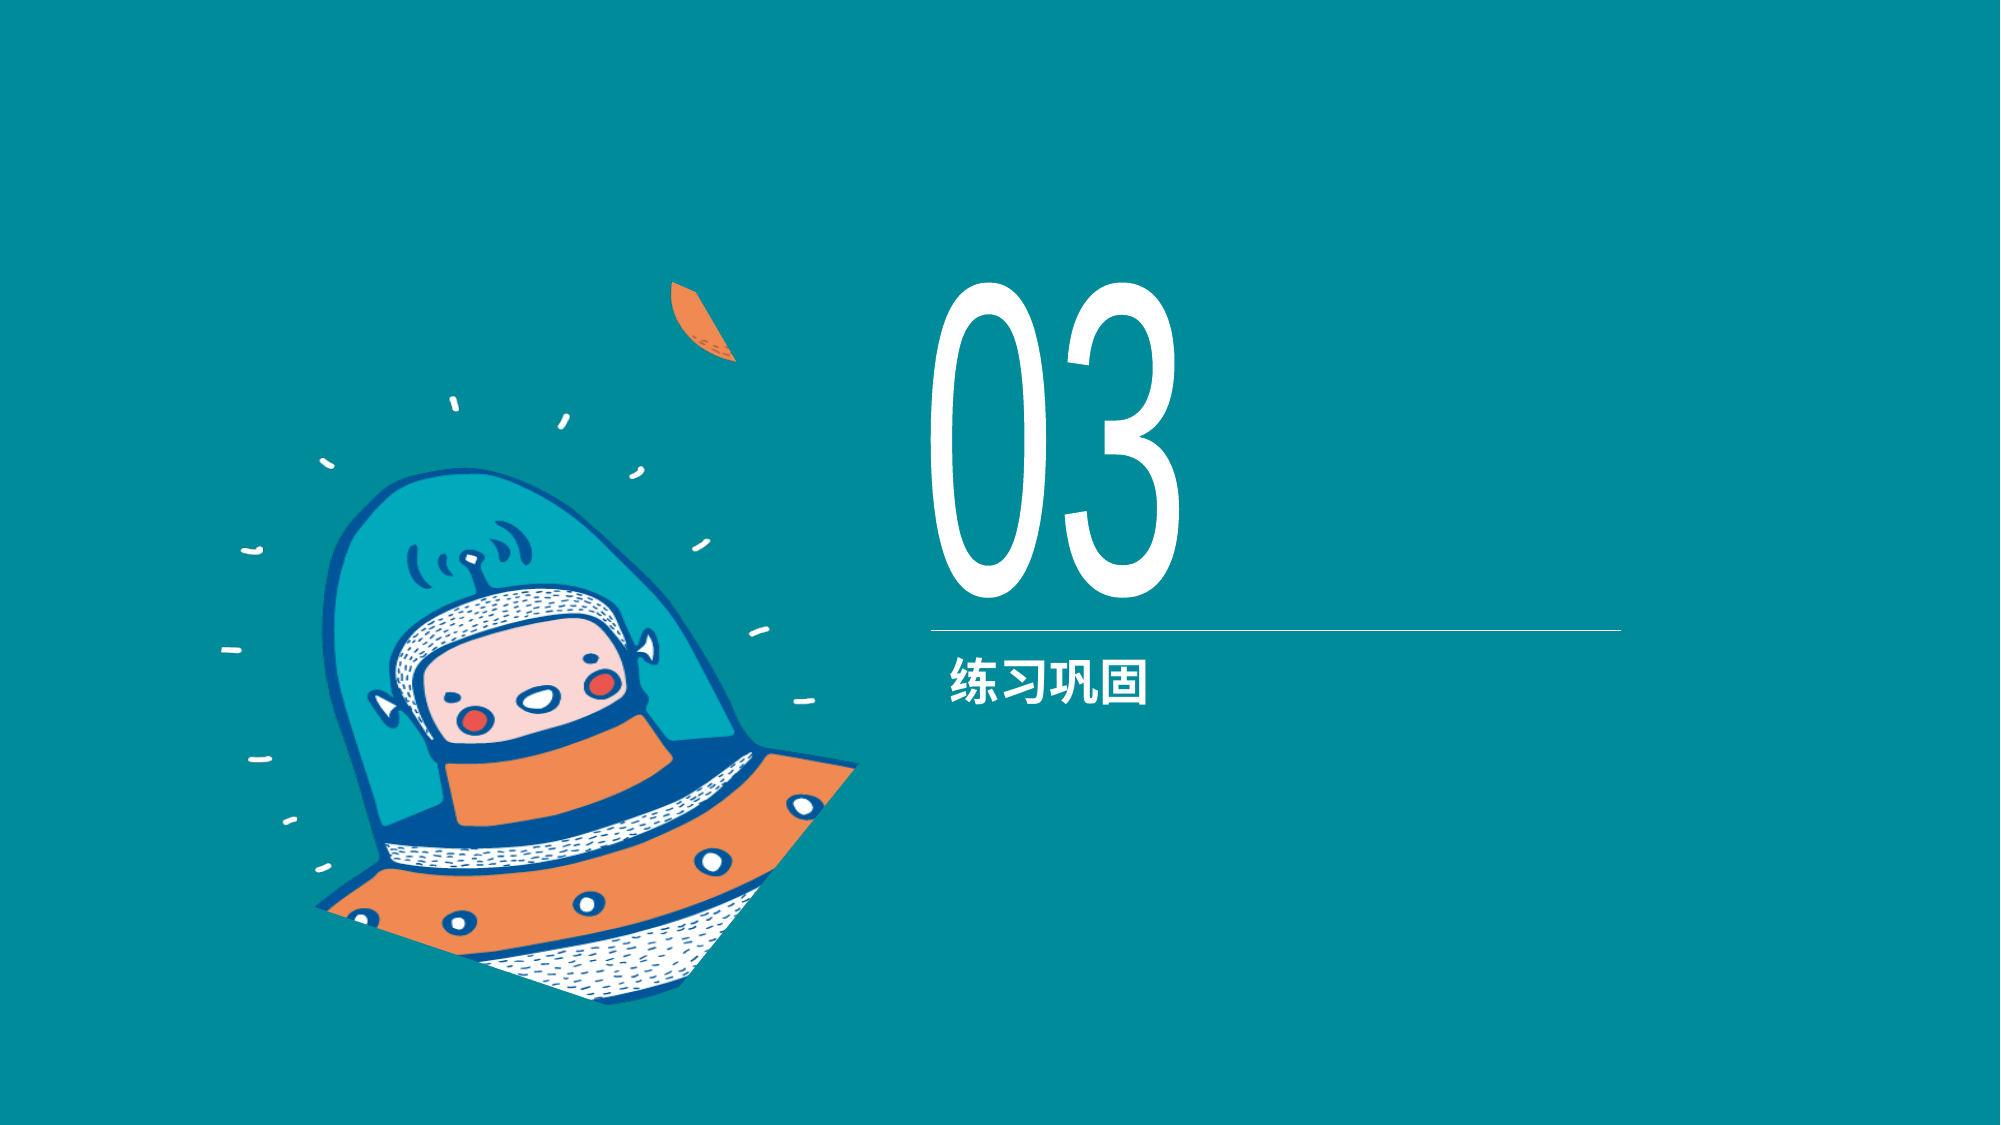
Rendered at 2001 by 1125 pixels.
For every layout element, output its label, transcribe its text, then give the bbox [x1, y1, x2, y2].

picture [220, 189, 924, 1021]
title 练习巩固 [934, 630, 1698, 739]
